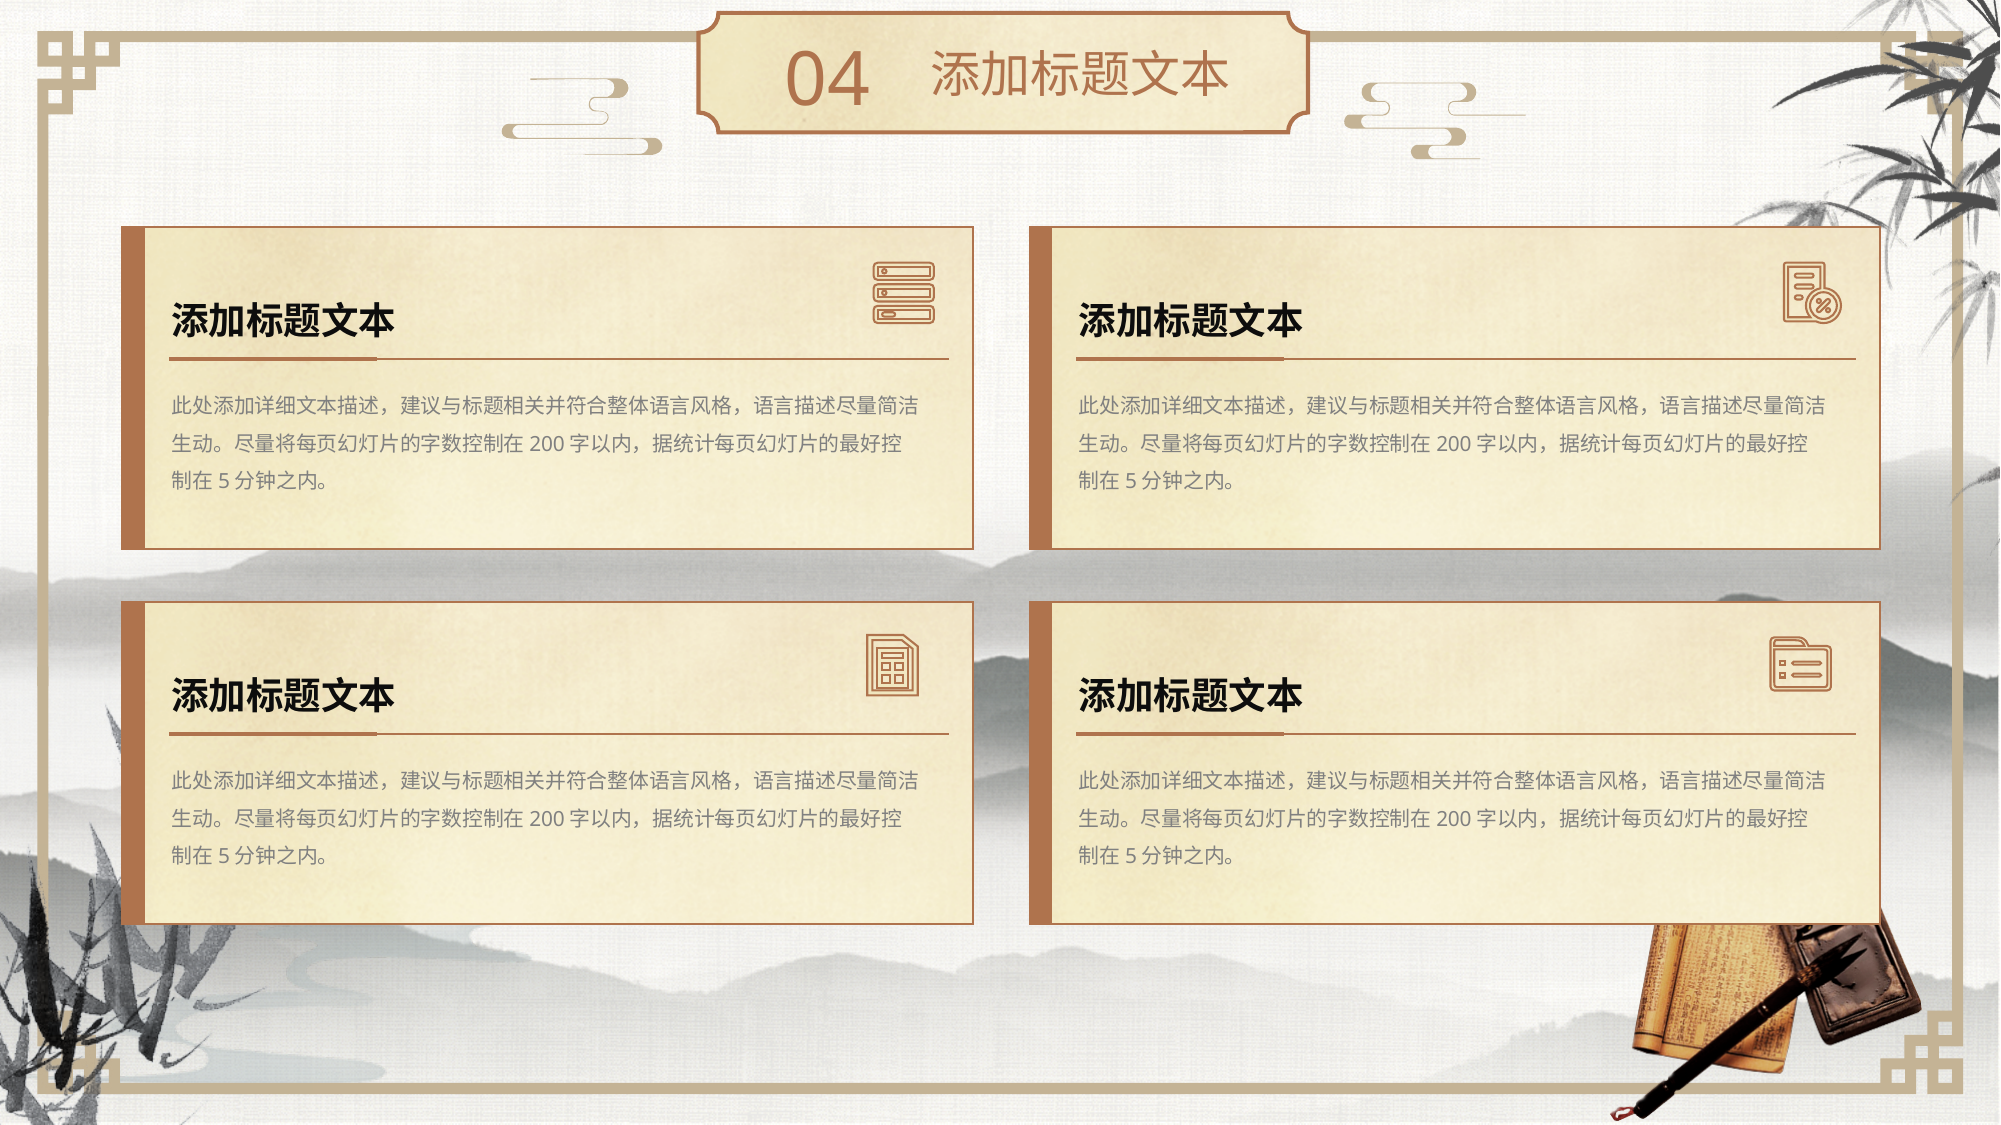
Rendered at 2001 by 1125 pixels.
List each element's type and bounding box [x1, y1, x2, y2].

picture [49, 43, 61, 55]
text_box [866, 633, 919, 664]
text_box [1029, 601, 1052, 925]
picture [73, 67, 84, 79]
picture [49, 90, 61, 103]
text_box [145, 601, 974, 925]
text_box [1029, 226, 1052, 550]
text_box [1052, 226, 1881, 550]
text_box [1063, 664, 1841, 873]
text_box [122, 226, 973, 549]
text_box [156, 664, 934, 873]
picture [0, 0, 2001, 1125]
text_box [121, 601, 145, 925]
picture [96, 43, 108, 55]
text_box [1782, 261, 1832, 289]
text_box [1063, 289, 1841, 498]
text_box [1052, 601, 1881, 925]
text_box [1769, 636, 1832, 664]
text_box [501, 12, 1526, 160]
